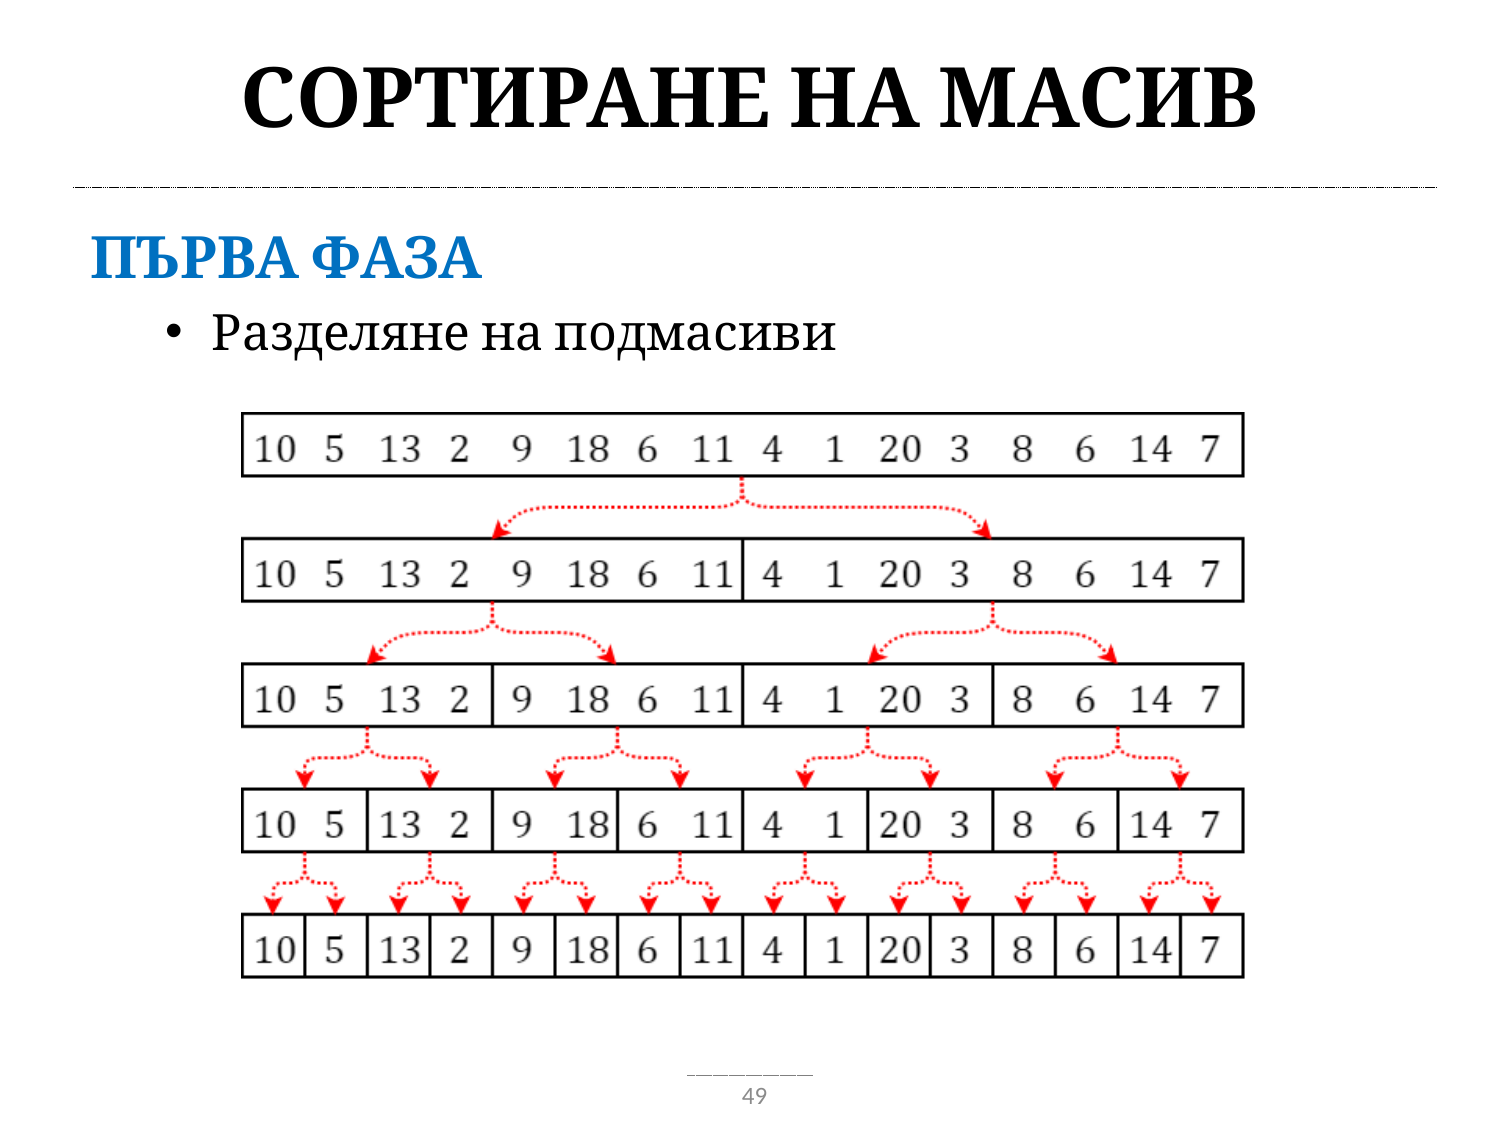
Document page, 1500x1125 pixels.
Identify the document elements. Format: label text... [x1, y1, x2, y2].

list Първа фаза Разделяне на подмасиви [75, 212, 1450, 1063]
slide_number 49 [579, 1065, 930, 1125]
picture [240, 412, 1248, 982]
title Сортиране на масив [0, 0, 1500, 188]
